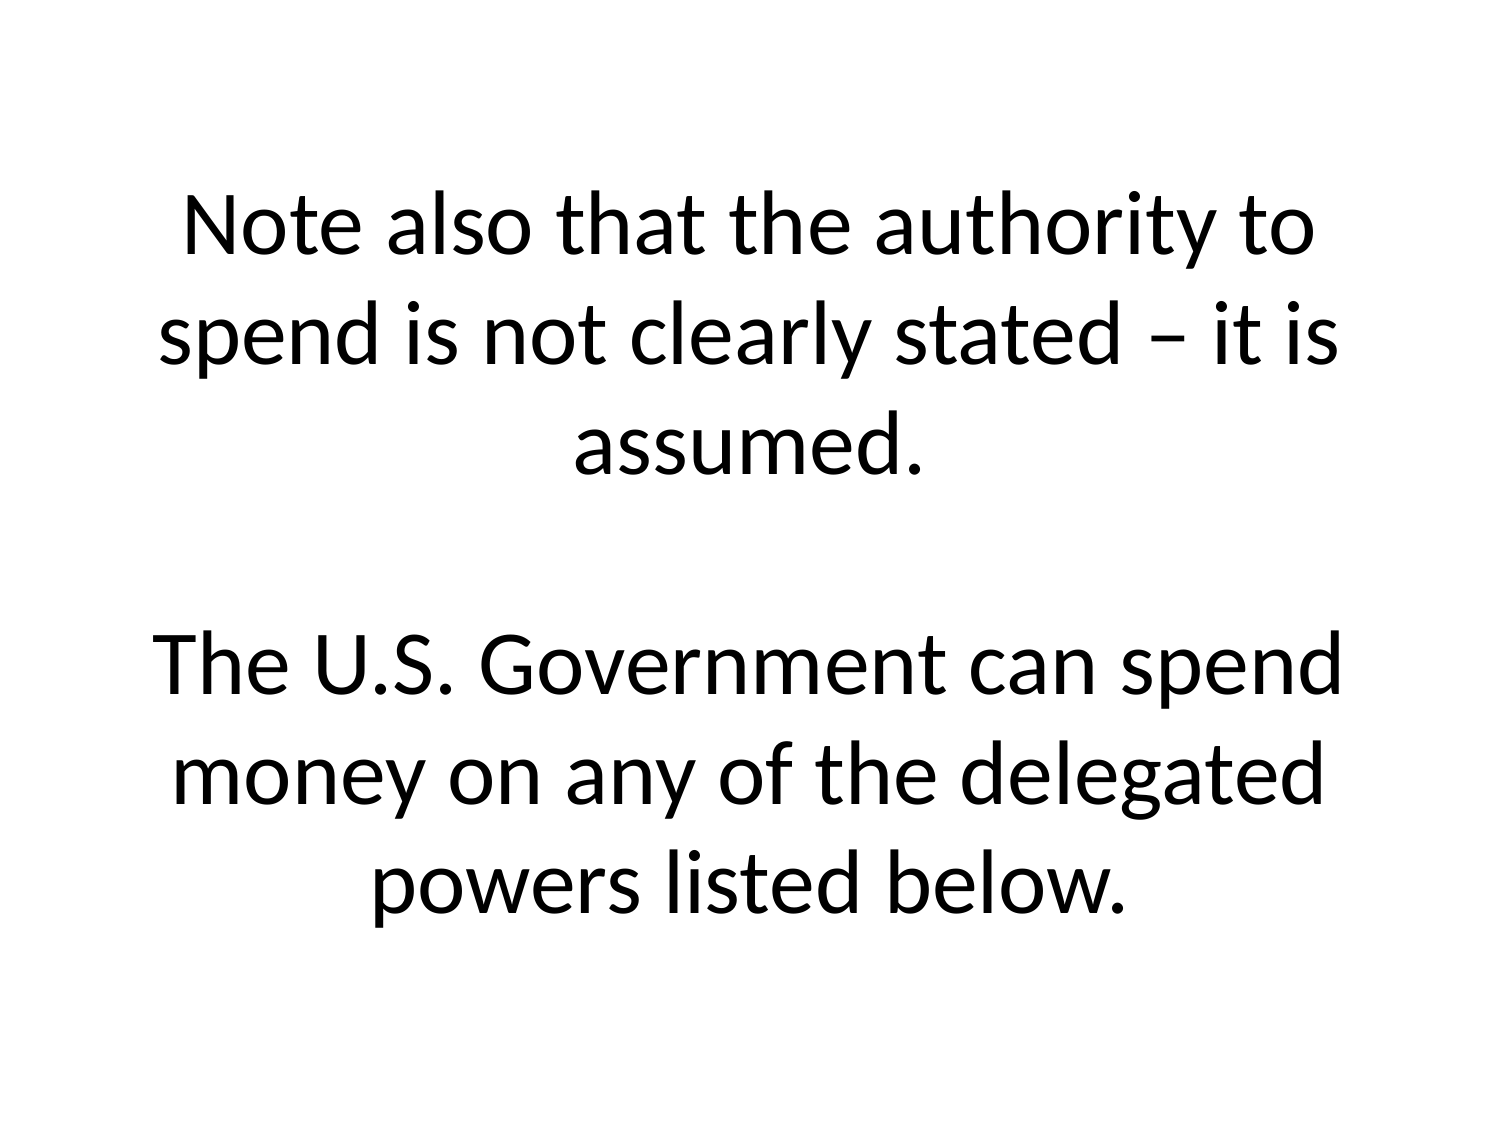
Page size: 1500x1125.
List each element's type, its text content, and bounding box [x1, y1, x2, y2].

title Note also that the authority to spend is not clearly stated – it is assumed. The U.S. Government can spend money on any of the delegated powers listed below. [74, 44, 1426, 1051]
